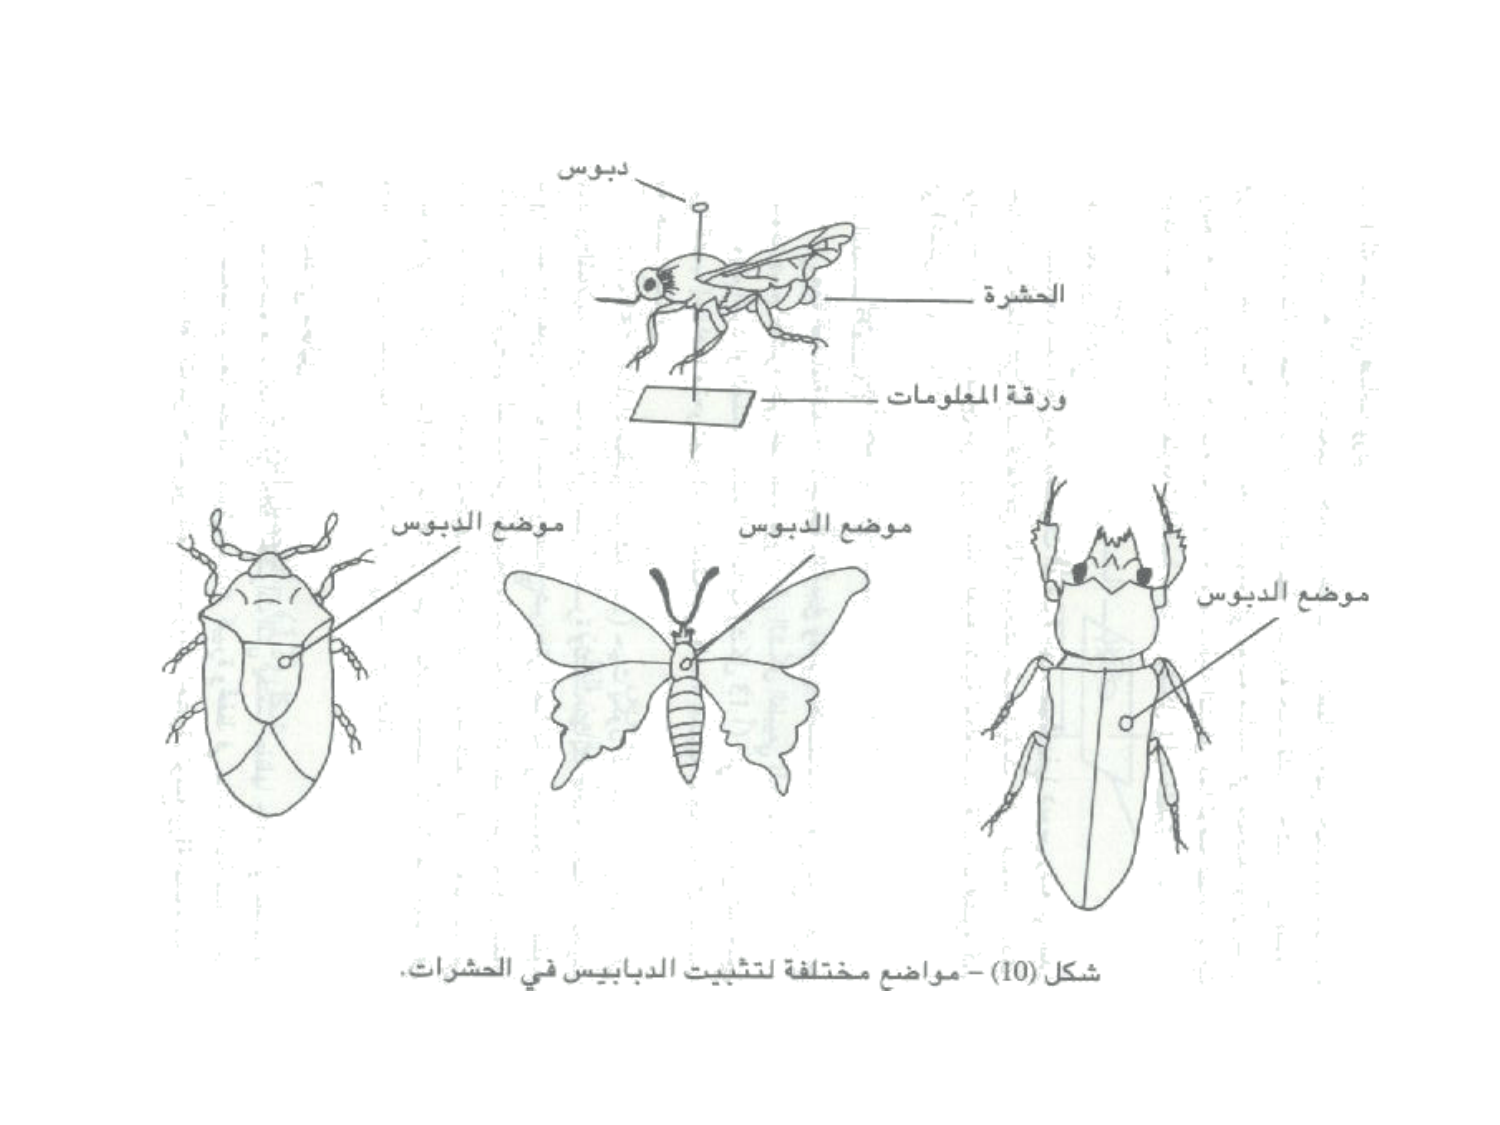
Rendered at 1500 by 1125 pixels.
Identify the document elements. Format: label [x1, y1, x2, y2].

picture [159, 160, 1380, 992]
